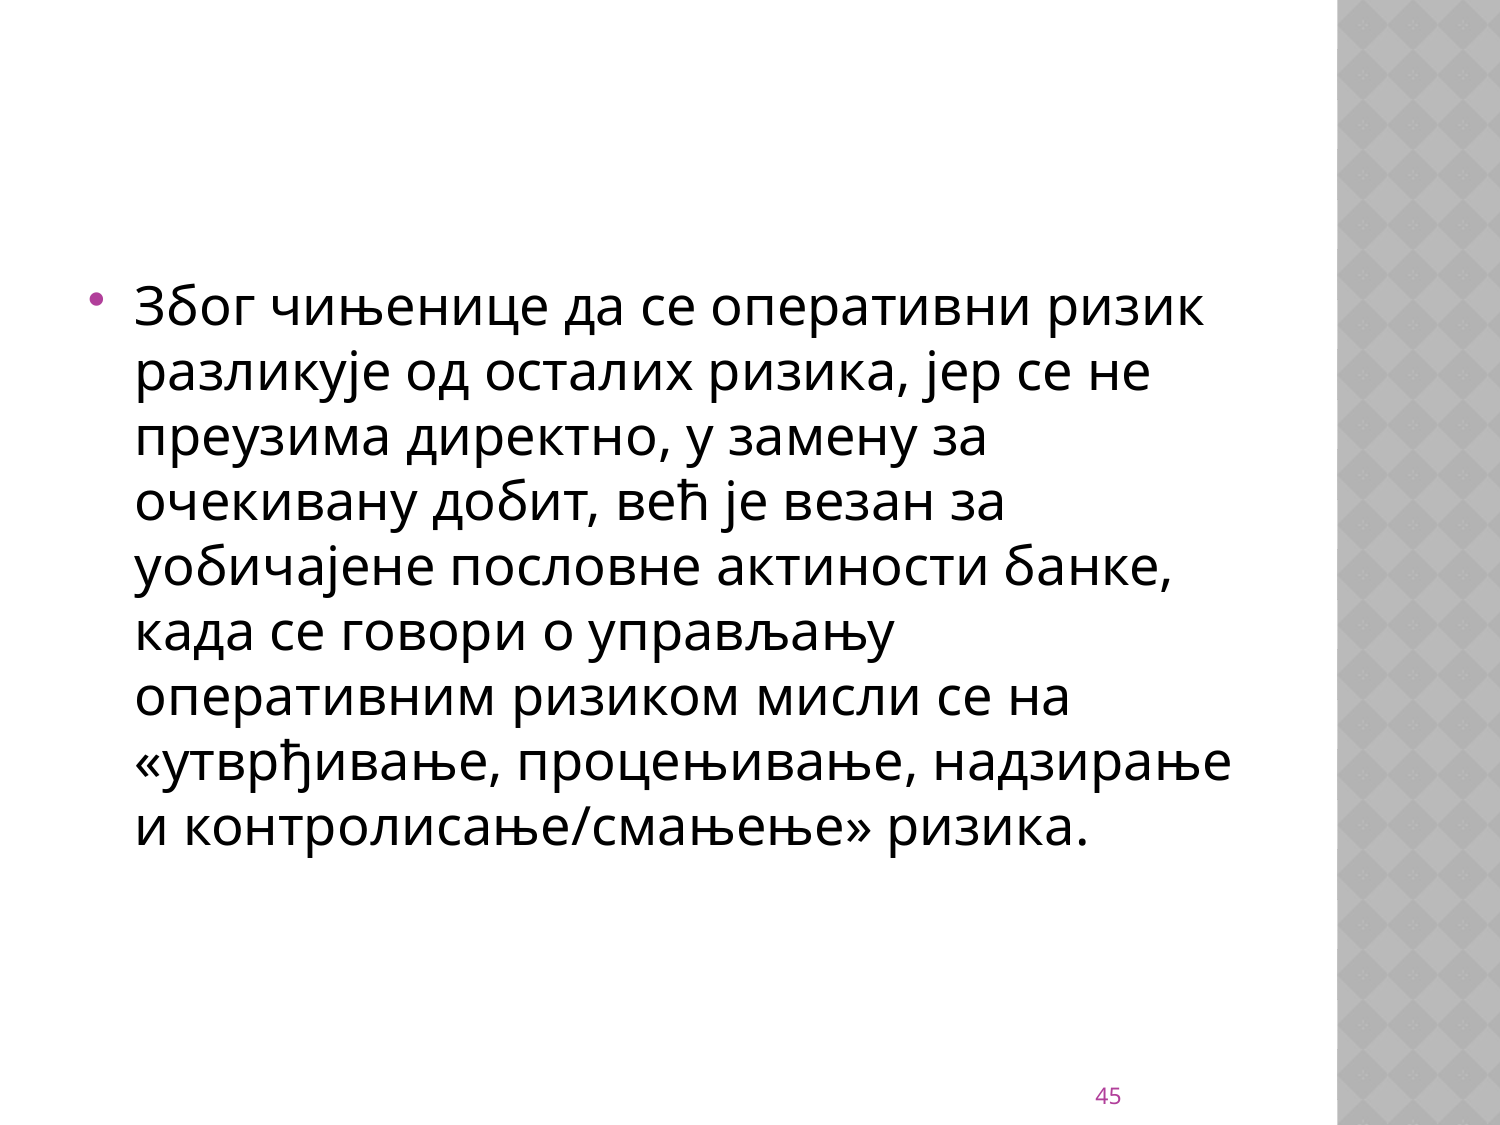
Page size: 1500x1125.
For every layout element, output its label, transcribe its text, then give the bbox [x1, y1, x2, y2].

list Због чињенице да се оперативни ризик разликује од осталих ризика, јер се не преузима директно, у замену за очекивану добит, већ је везан за уобичајене пословне актиности банке, када се говори о управљању оперативним ризиком мисли се на «утврђивање, процењивање, надзирање и контролисање/смањење» ризика. [75, 264, 1263, 1059]
slide_number 45 [1025, 1075, 1122, 1113]
